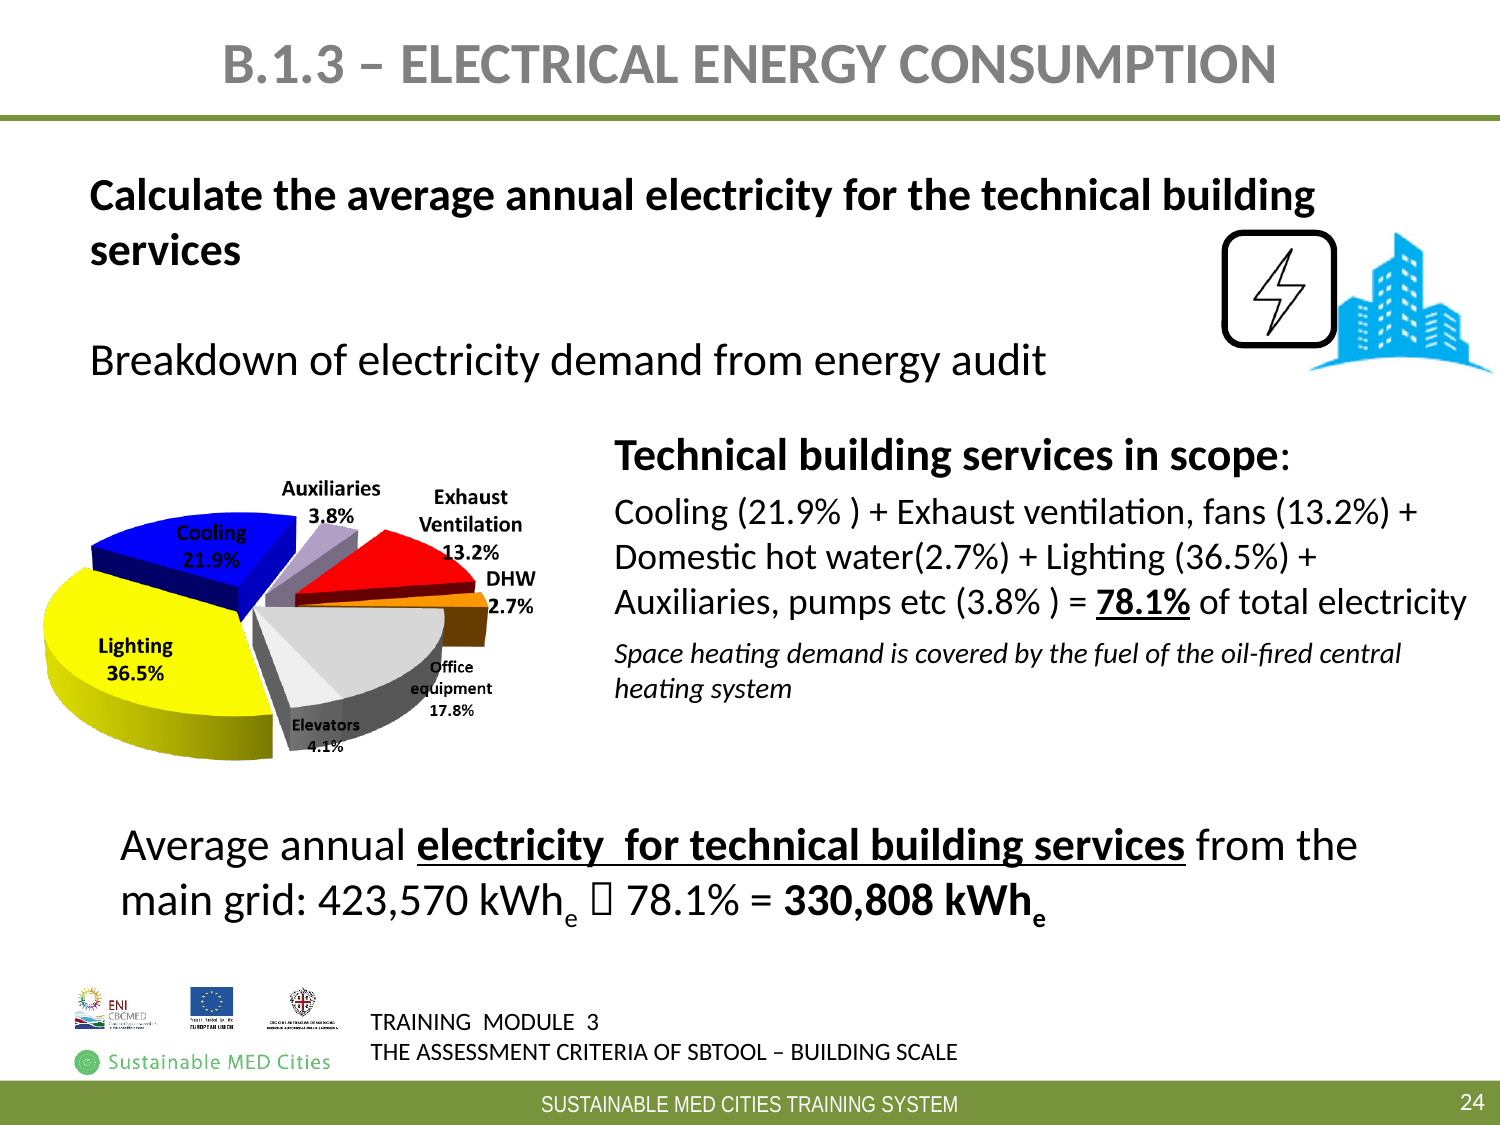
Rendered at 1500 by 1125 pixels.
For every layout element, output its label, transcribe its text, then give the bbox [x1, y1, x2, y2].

slide_number 24 [1149, 1078, 1500, 1125]
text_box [1224, 227, 1500, 385]
picture [62, 978, 356, 1080]
text_box Technical building services in scope: Cooling (21.9% ) + Exhaust ventilation, fans (13.2%) + Domestic hot water(2.7%) + Lighting (36.5%) + Auxiliaries, pumps etc (3.8% ) = 78.1% of total electricity Space heating demand is covered by the fuel of the oil-fired central heating system [599, 417, 1500, 712]
list Calculate the average annual electricity for the technical building services Breakdown of electricity demand from energy audit [75, 157, 1477, 900]
picture [0, 448, 556, 855]
text_box Average annual electricity for technical building services from the main grid: 423,570 kWhe  78.1% = 330,808 kWhe [105, 807, 1450, 940]
title B.1.3 – ELECTRICAL ENERGY CONSUMPTION [0, 0, 1500, 121]
